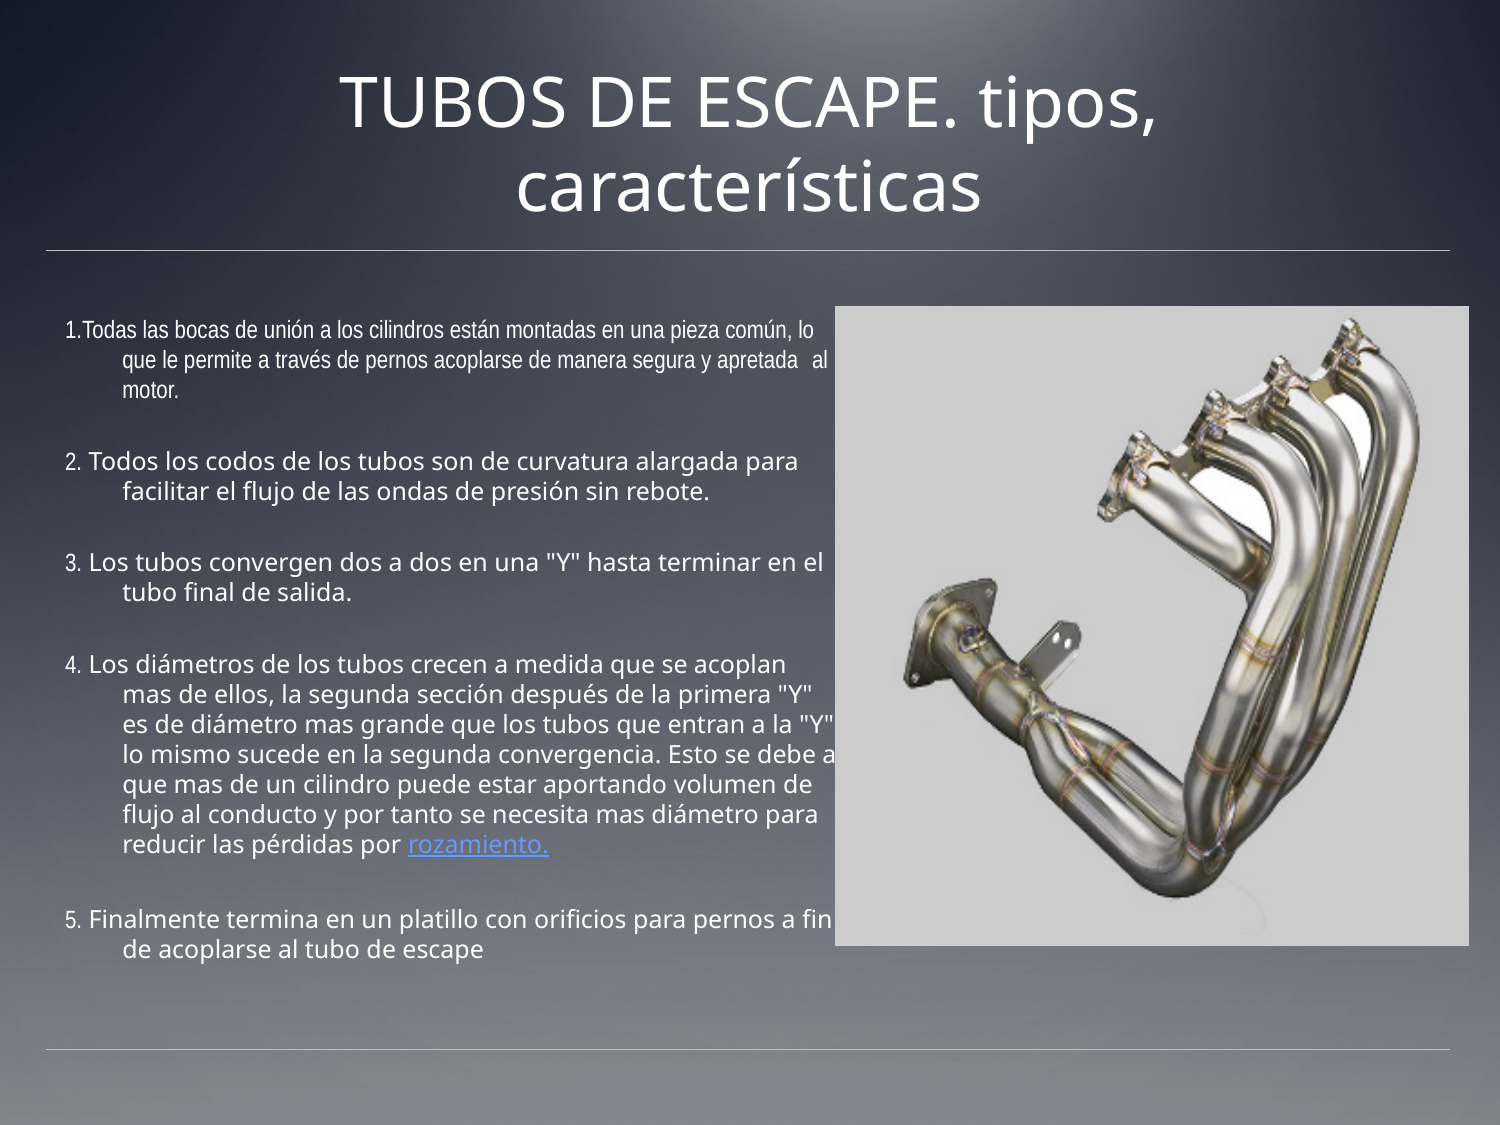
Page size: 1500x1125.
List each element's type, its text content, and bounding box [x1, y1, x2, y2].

list 1.Todas las bocas de unión a los cilindros están montadas en una pieza común, lo que le permite a través de pernos acoplarse de manera segura y apretada al motor. 2. Todos los codos de los tubos son de curvatura alargada para facilitar el flujo de las ondas de presión sin rebote. 3. Los tubos convergen dos a dos en una "Y" hasta terminar en el tubo final de salida. 4. Los diámetros de los tubos crecen a medida que se acoplan mas de ellos, la segunda sección después de la primera "Y" es de diámetro mas grande que los tubos que entran a la "Y", lo mismo sucede en la segunda convergencia. Esto se debe a que mas de un cilindro puede estar aportando volumen de flujo al conducto y por tanto se necesita mas diámetro para reducir las pérdidas por rozamiento. 5. Finalmente termina en un platillo con orificios para pernos a fin de acoplarse al tubo de escape [50, 306, 858, 983]
picture [833, 304, 1471, 948]
title TUBOS DE ESCAPE. tipos, características [105, 49, 1394, 233]
